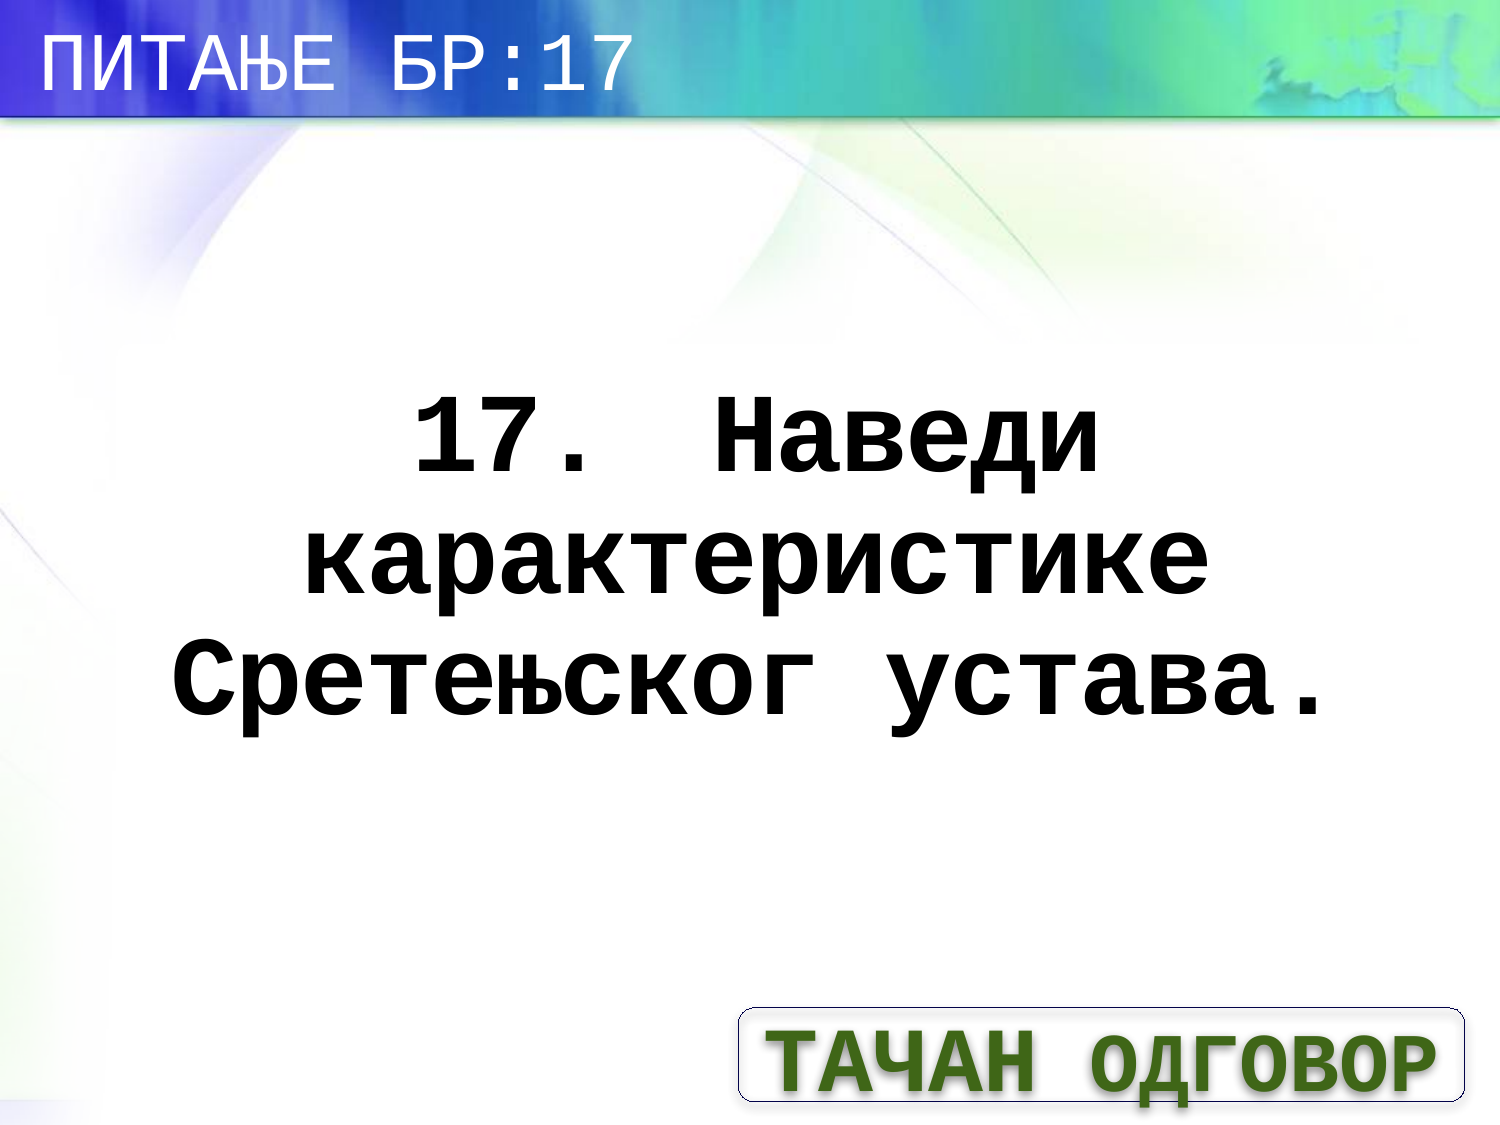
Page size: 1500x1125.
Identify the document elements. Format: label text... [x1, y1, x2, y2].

picture [0, 0, 1500, 1125]
text_box ТАЧАН ОДГОВОР [738, 1007, 1465, 1102]
text_box ПИТАЊЕ БР:17 [23, 0, 692, 115]
title 17. Наведи карактеристике Сретењског устава. [82, 152, 1430, 961]
